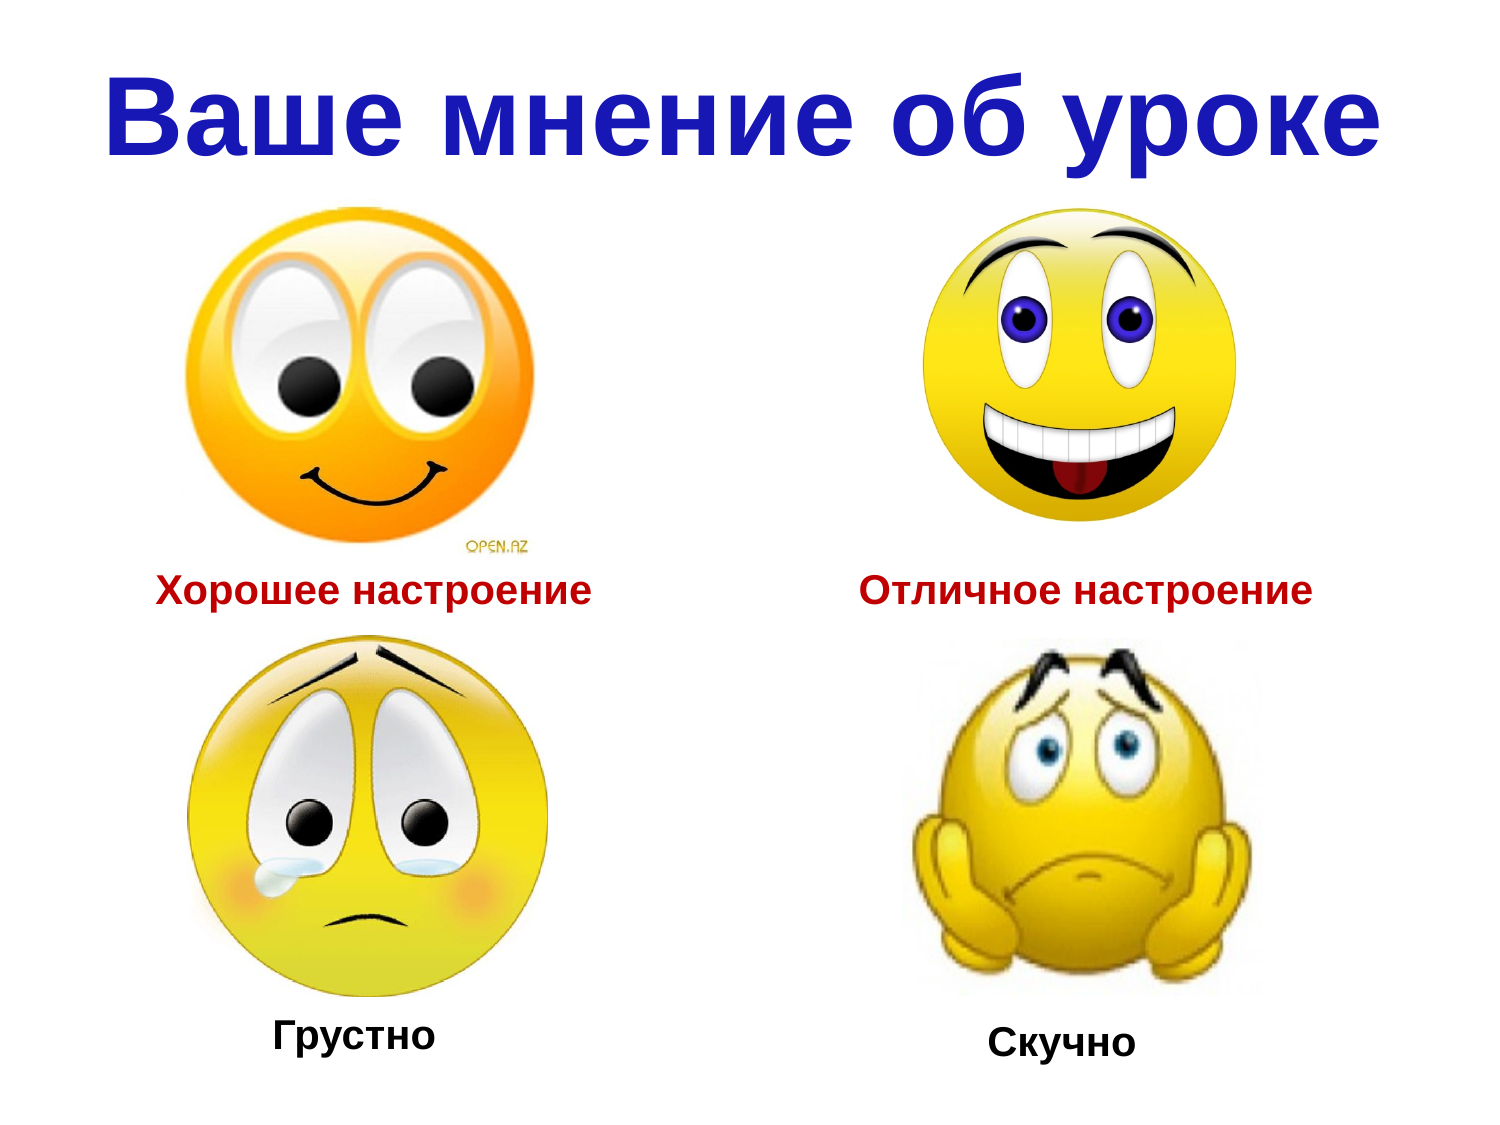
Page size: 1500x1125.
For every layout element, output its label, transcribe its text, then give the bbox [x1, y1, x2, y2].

text_box Скучно [972, 1007, 1184, 1073]
picture [905, 190, 1266, 552]
text_box Грустно [257, 1005, 540, 1066]
text_box Хорошее настроение [140, 555, 727, 621]
picture [902, 638, 1263, 997]
picture [179, 198, 540, 560]
text_box Отличное настроение [843, 555, 1348, 621]
text_box Ваше мнение об уроке [70, 35, 1417, 185]
picture [187, 635, 548, 997]
